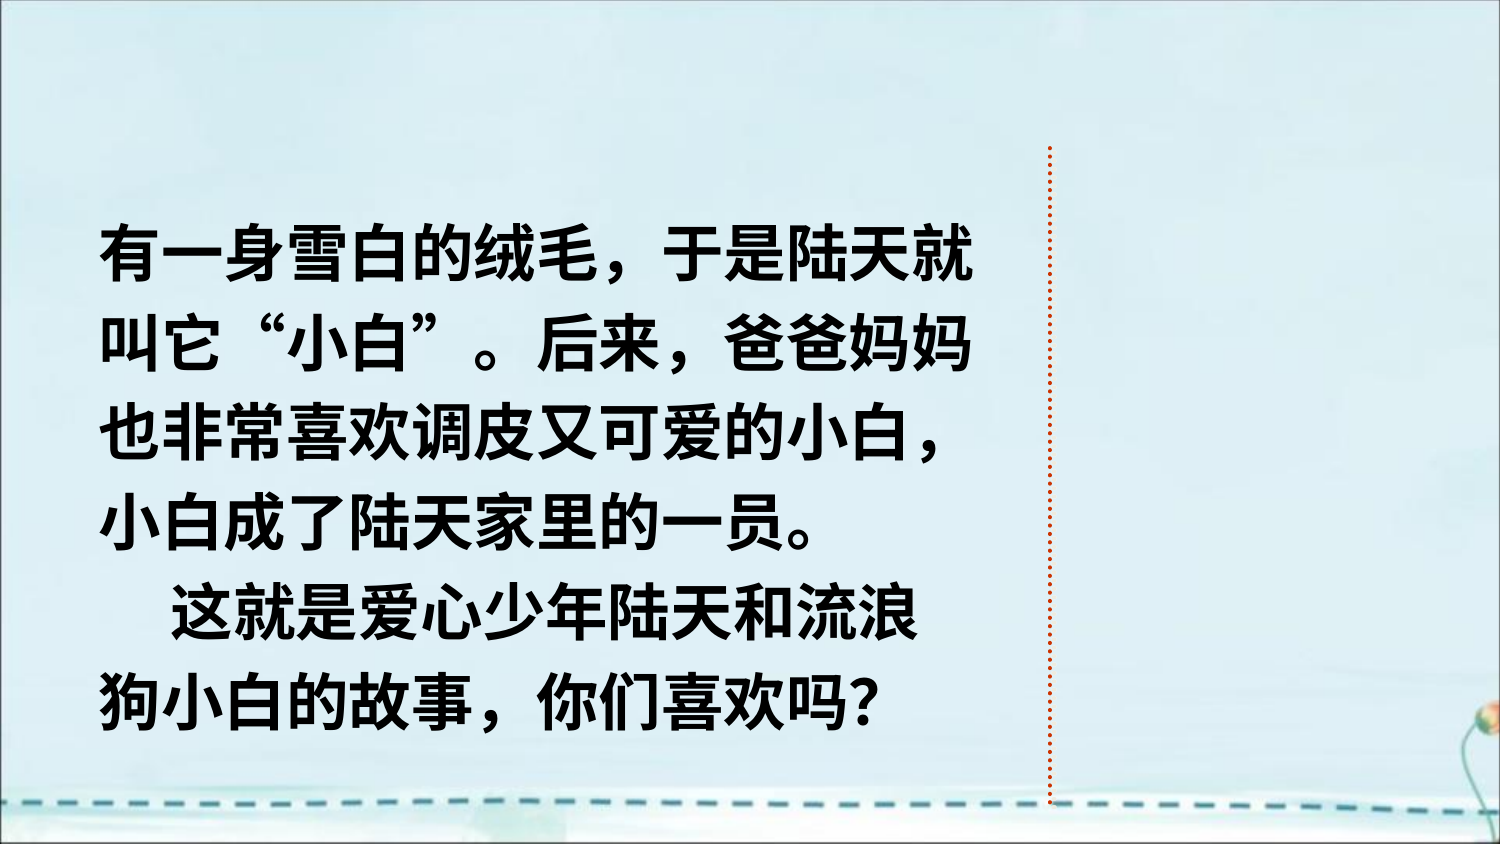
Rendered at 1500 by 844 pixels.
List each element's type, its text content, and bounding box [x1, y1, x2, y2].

picture [0, 0, 1500, 844]
text_box 有一身雪白的绒毛，于是陆天就叫它“小白”。后来，爸爸妈妈也非常喜欢调皮又可爱的小白，小白成了陆天家里的一员。 这就是爱心少年陆天和流浪狗小白的故事，你们喜欢吗？ [84, 191, 998, 746]
